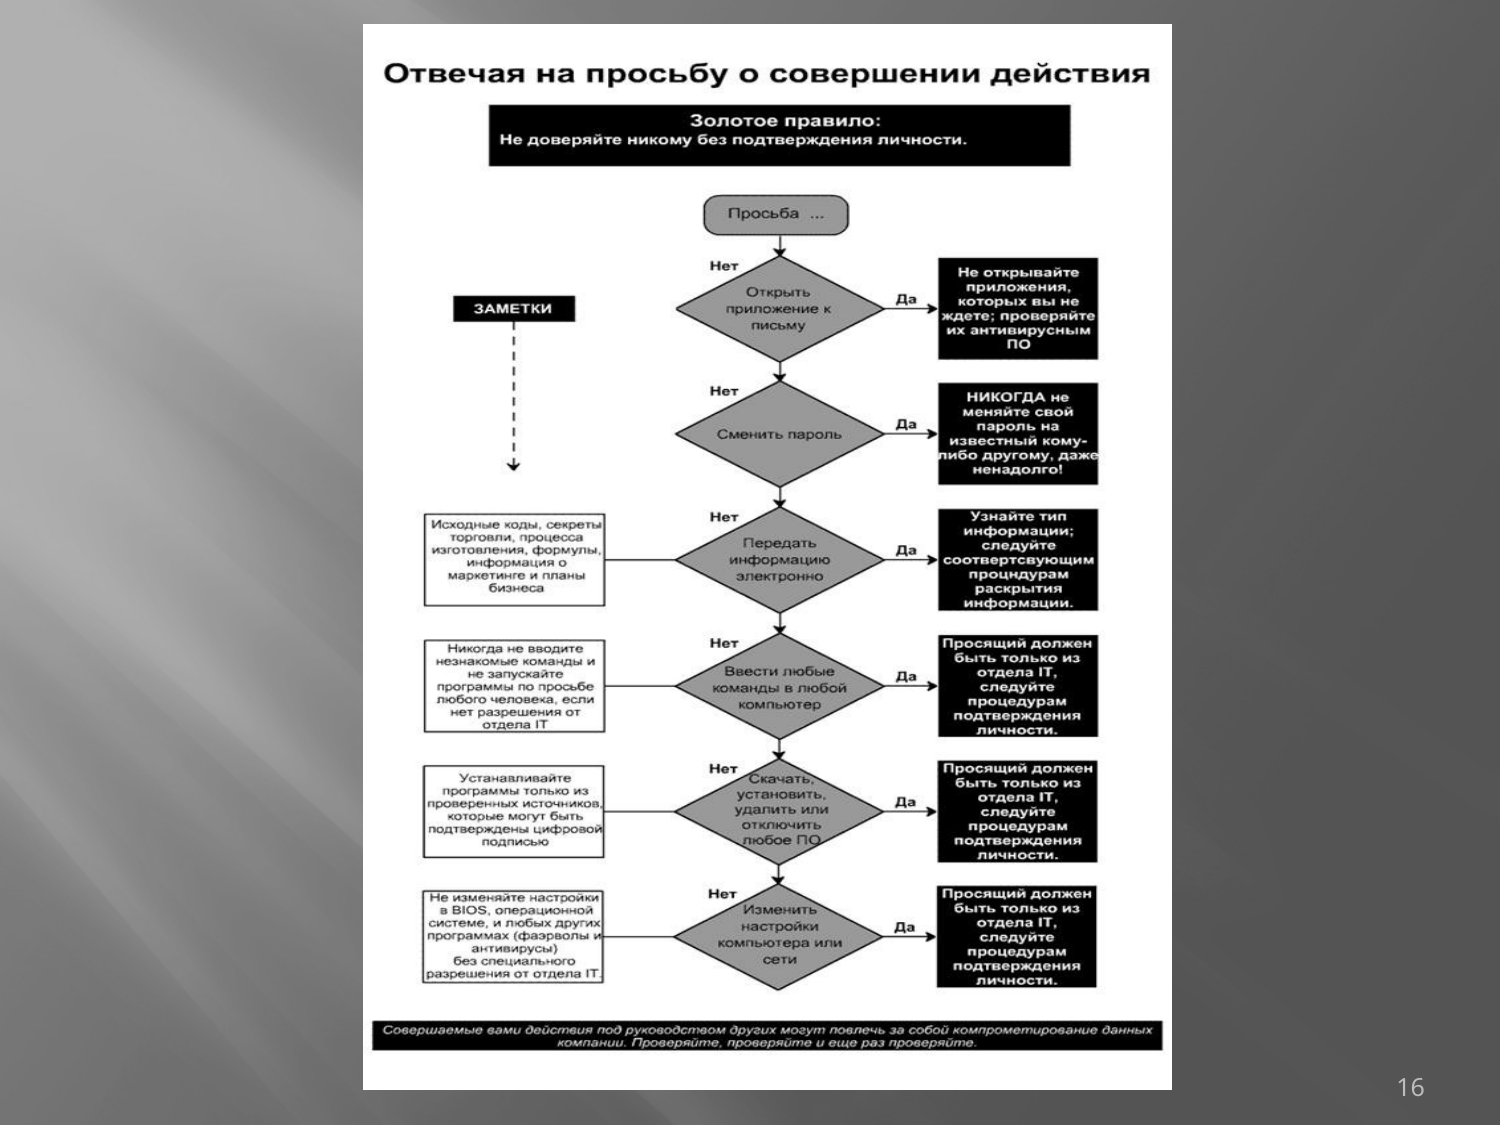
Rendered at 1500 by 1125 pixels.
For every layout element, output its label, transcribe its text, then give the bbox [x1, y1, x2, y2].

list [362, 24, 1173, 1091]
slide_number 16 [1299, 1052, 1425, 1113]
